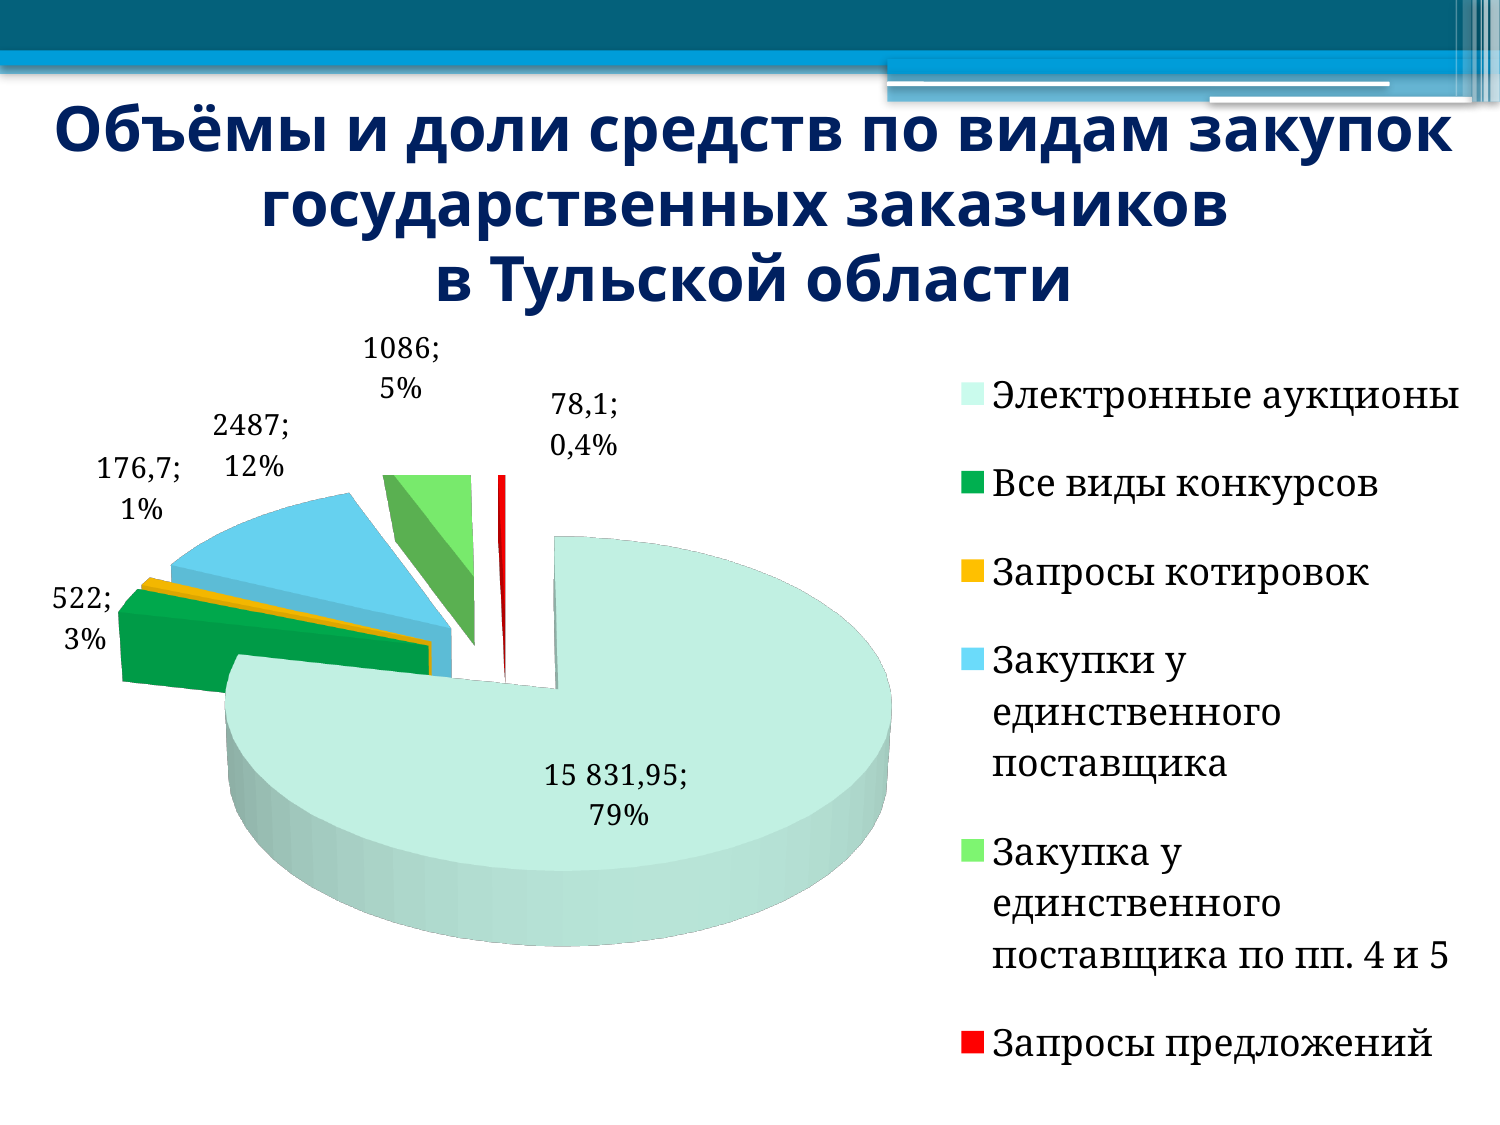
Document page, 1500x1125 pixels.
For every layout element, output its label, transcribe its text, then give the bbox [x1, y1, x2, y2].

title Объёмы и доли средств по видам закупок государственных заказчиков в Тульской области [21, 113, 1487, 289]
chart [21, 314, 1487, 1122]
